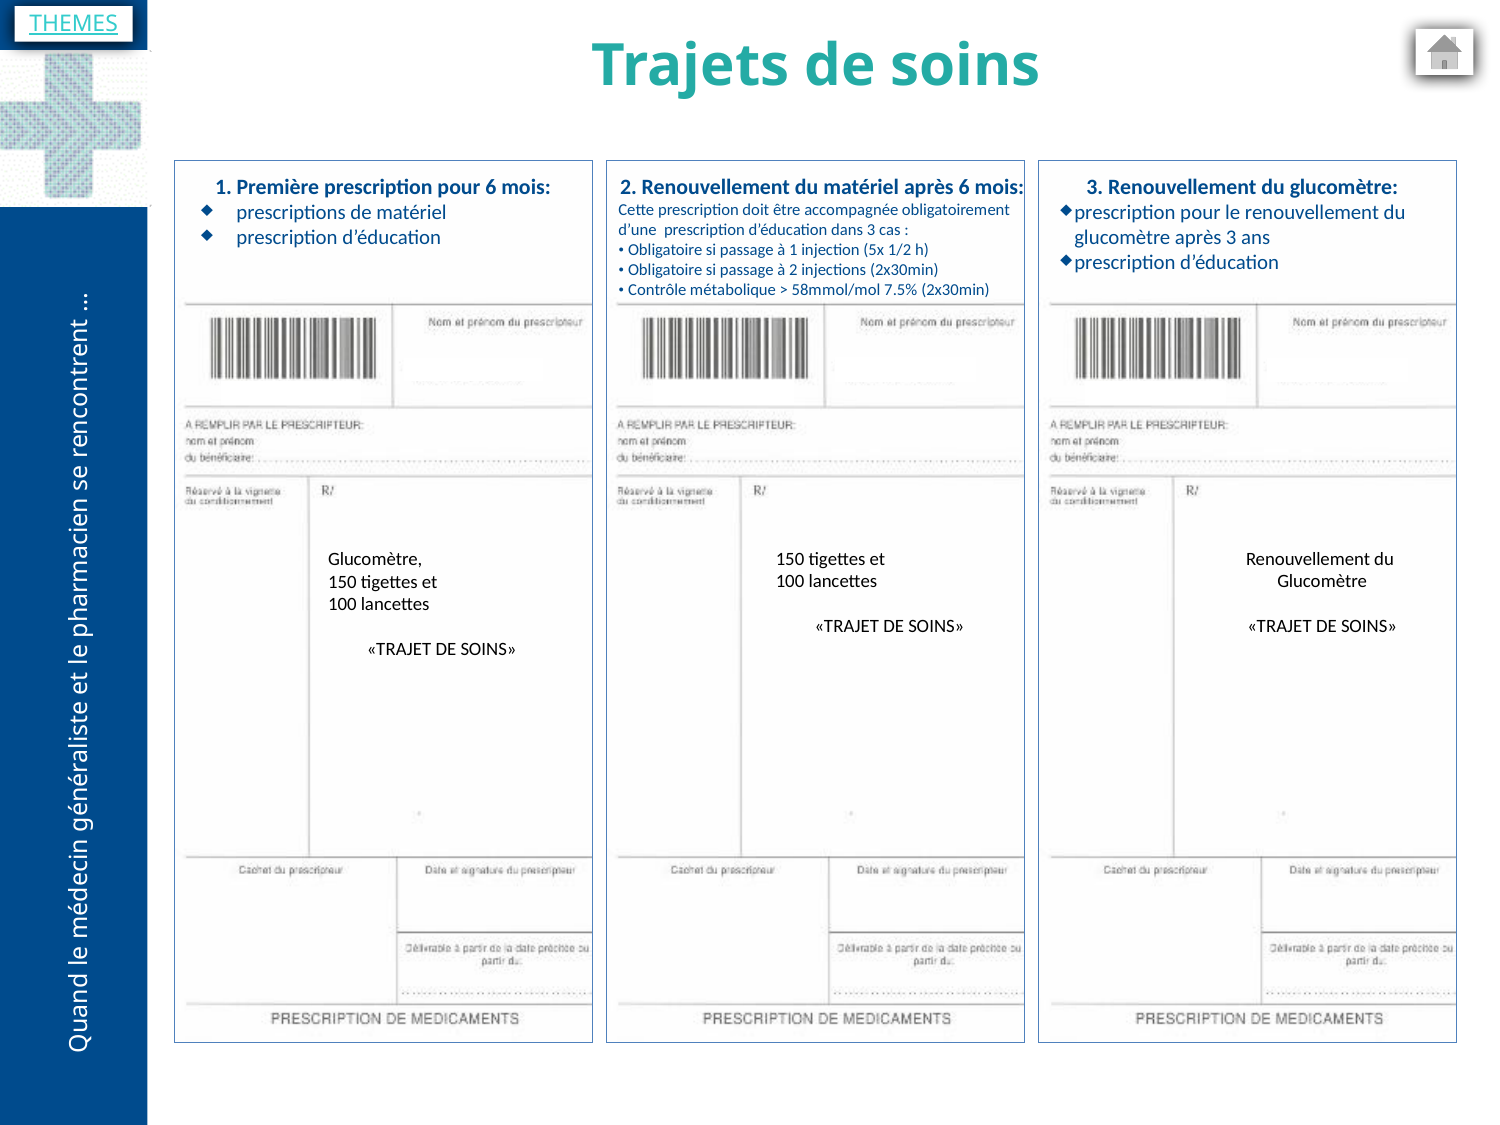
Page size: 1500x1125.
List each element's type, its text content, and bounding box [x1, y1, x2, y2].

list Trajets de soins [174, 28, 1458, 121]
picture [0, 50, 152, 207]
text_box [1415, 28, 1474, 76]
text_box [174, 160, 1457, 1043]
text_box THEMES [14, 5, 134, 42]
